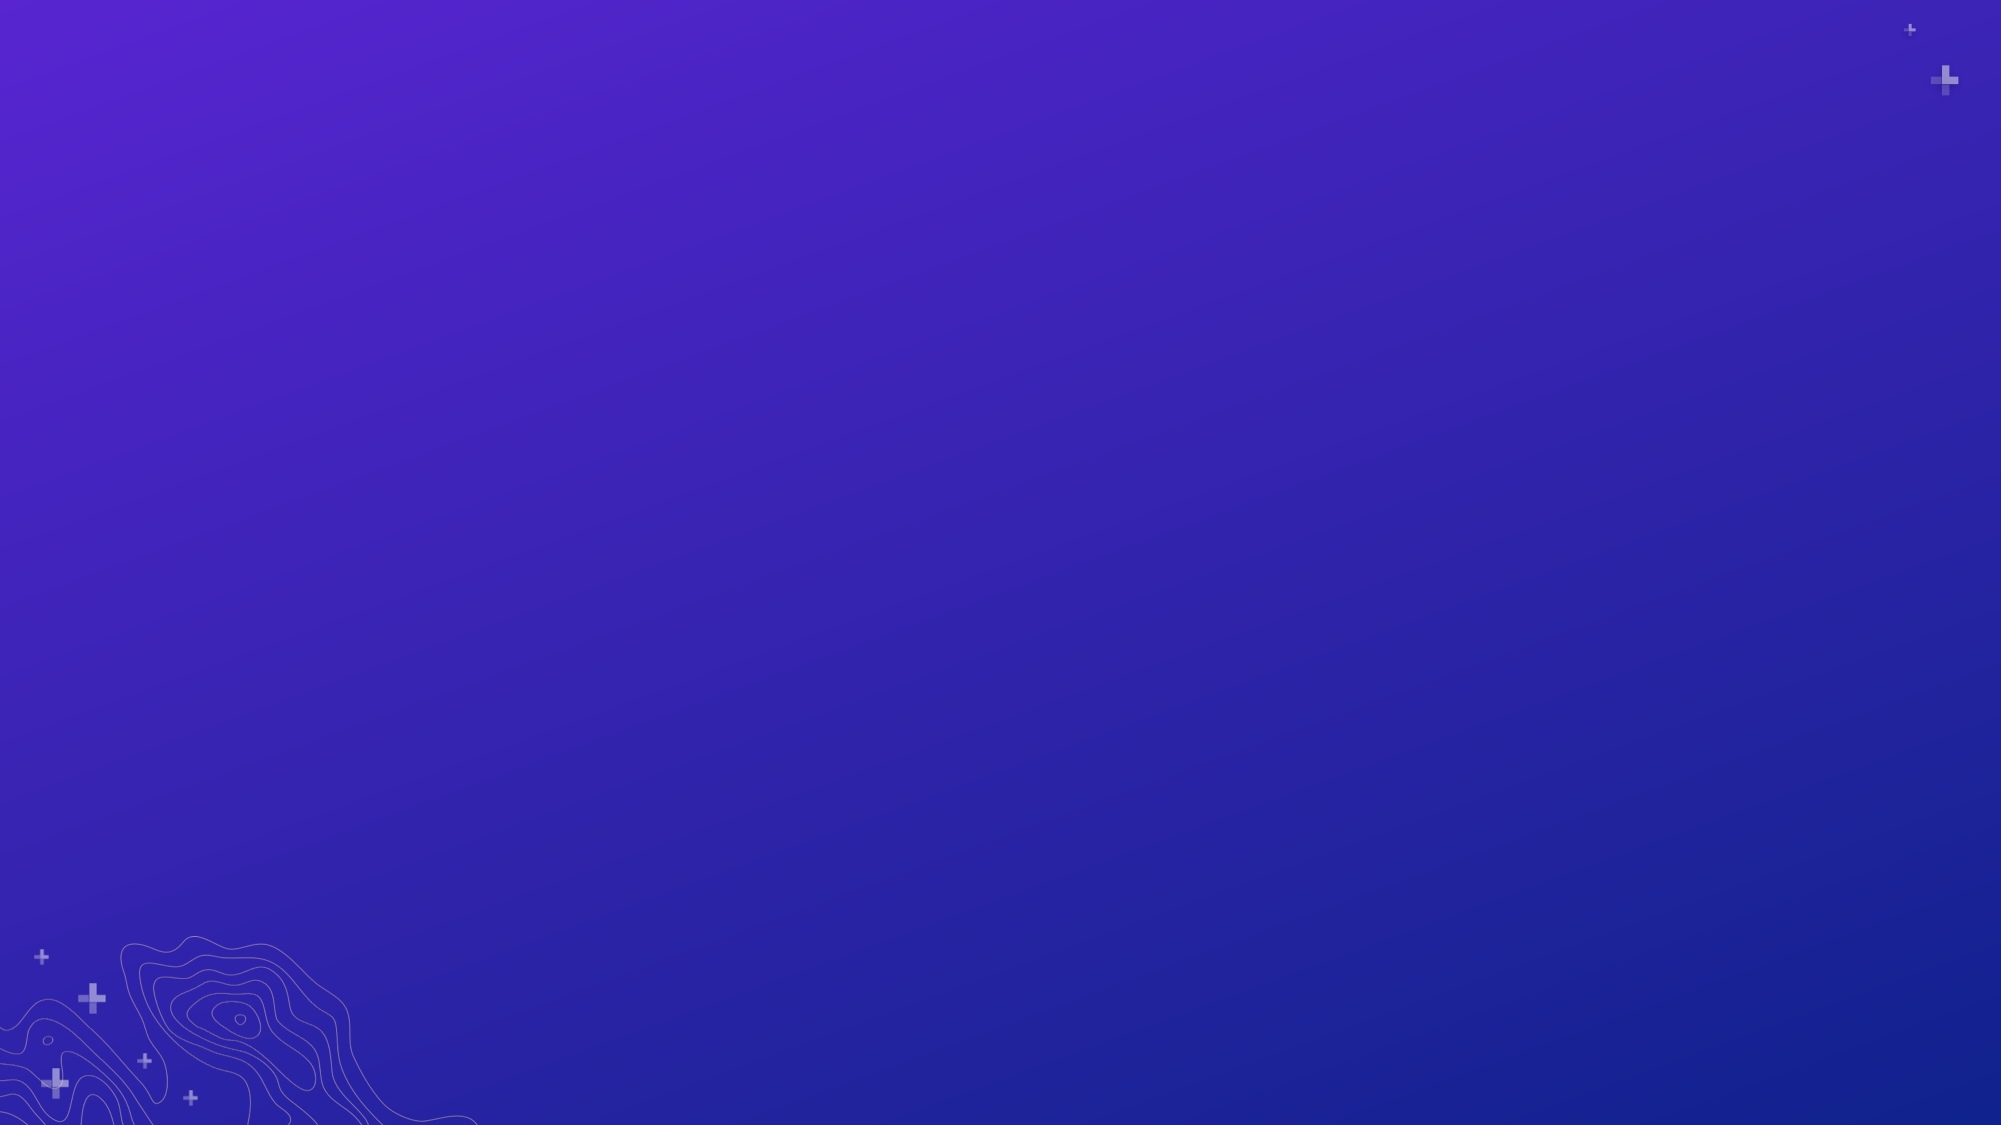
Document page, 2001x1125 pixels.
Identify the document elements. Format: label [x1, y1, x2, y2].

text_box [0, 0, 2000, 1125]
